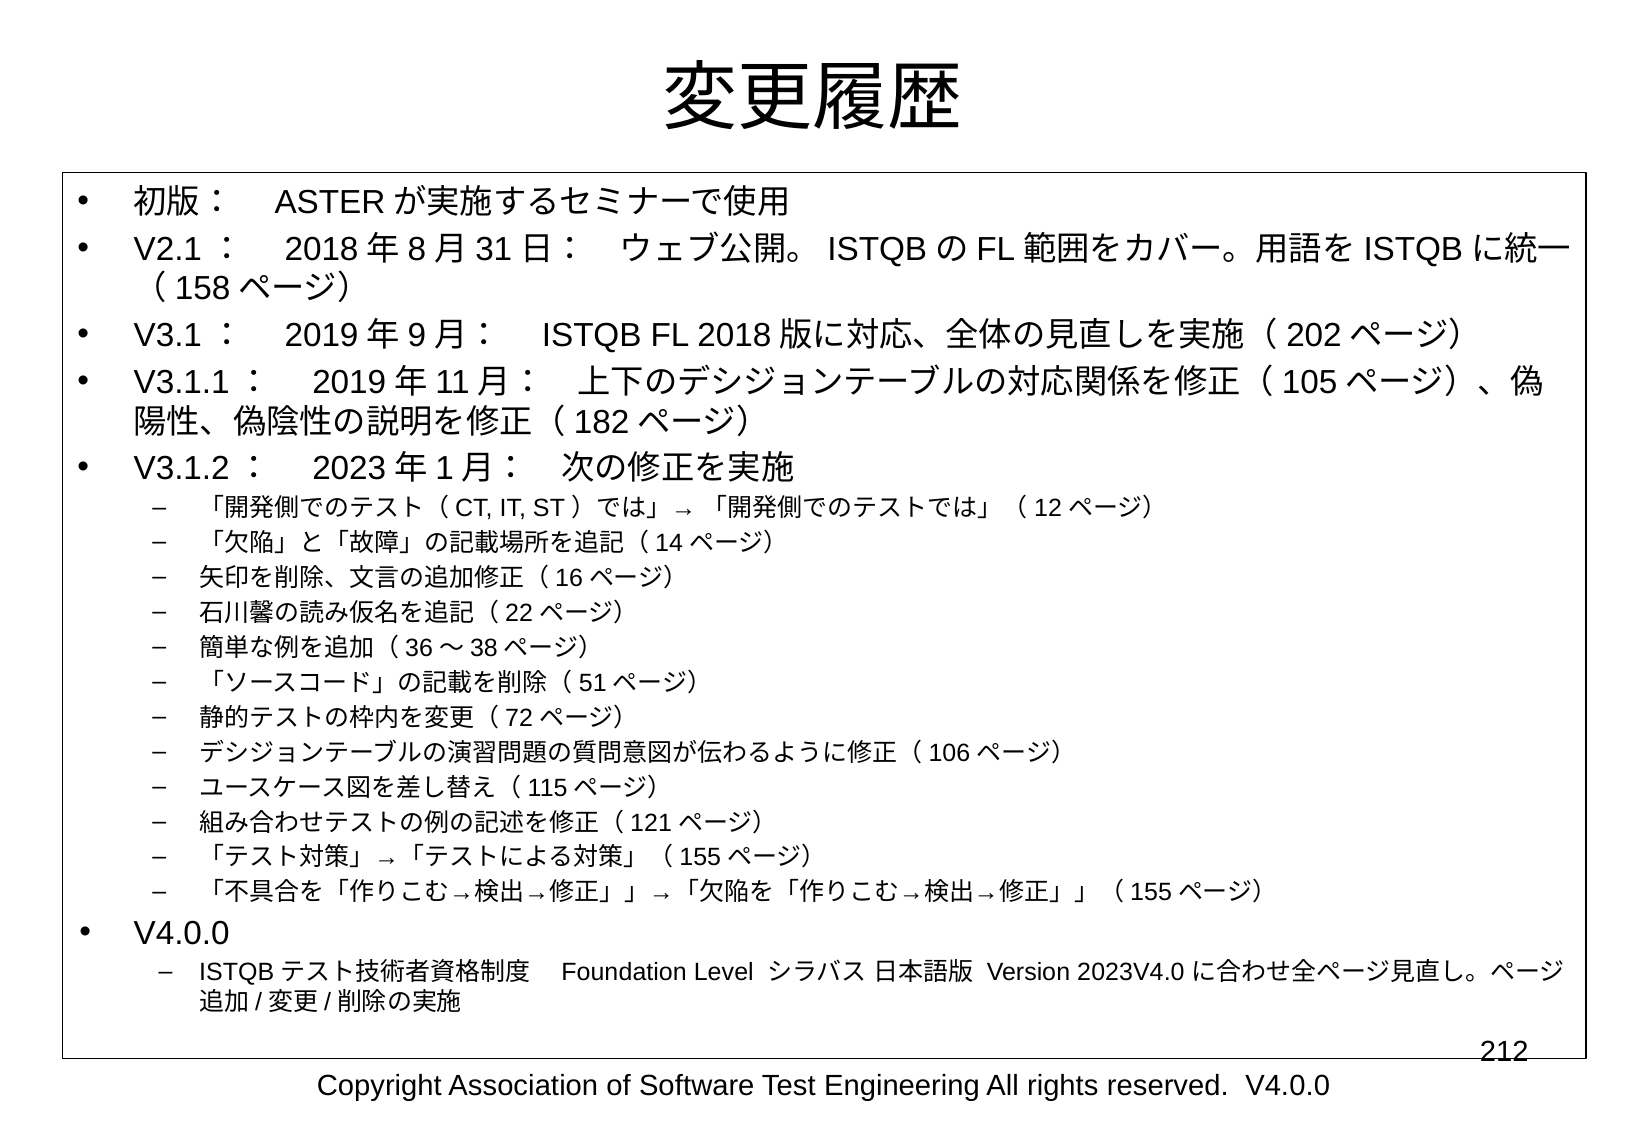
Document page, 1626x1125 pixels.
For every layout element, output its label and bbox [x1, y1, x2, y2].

title [81, 0, 1544, 172]
list [62, 172, 1587, 1059]
slide_number [1164, 1024, 1544, 1103]
footer [233, 1058, 1164, 1103]
